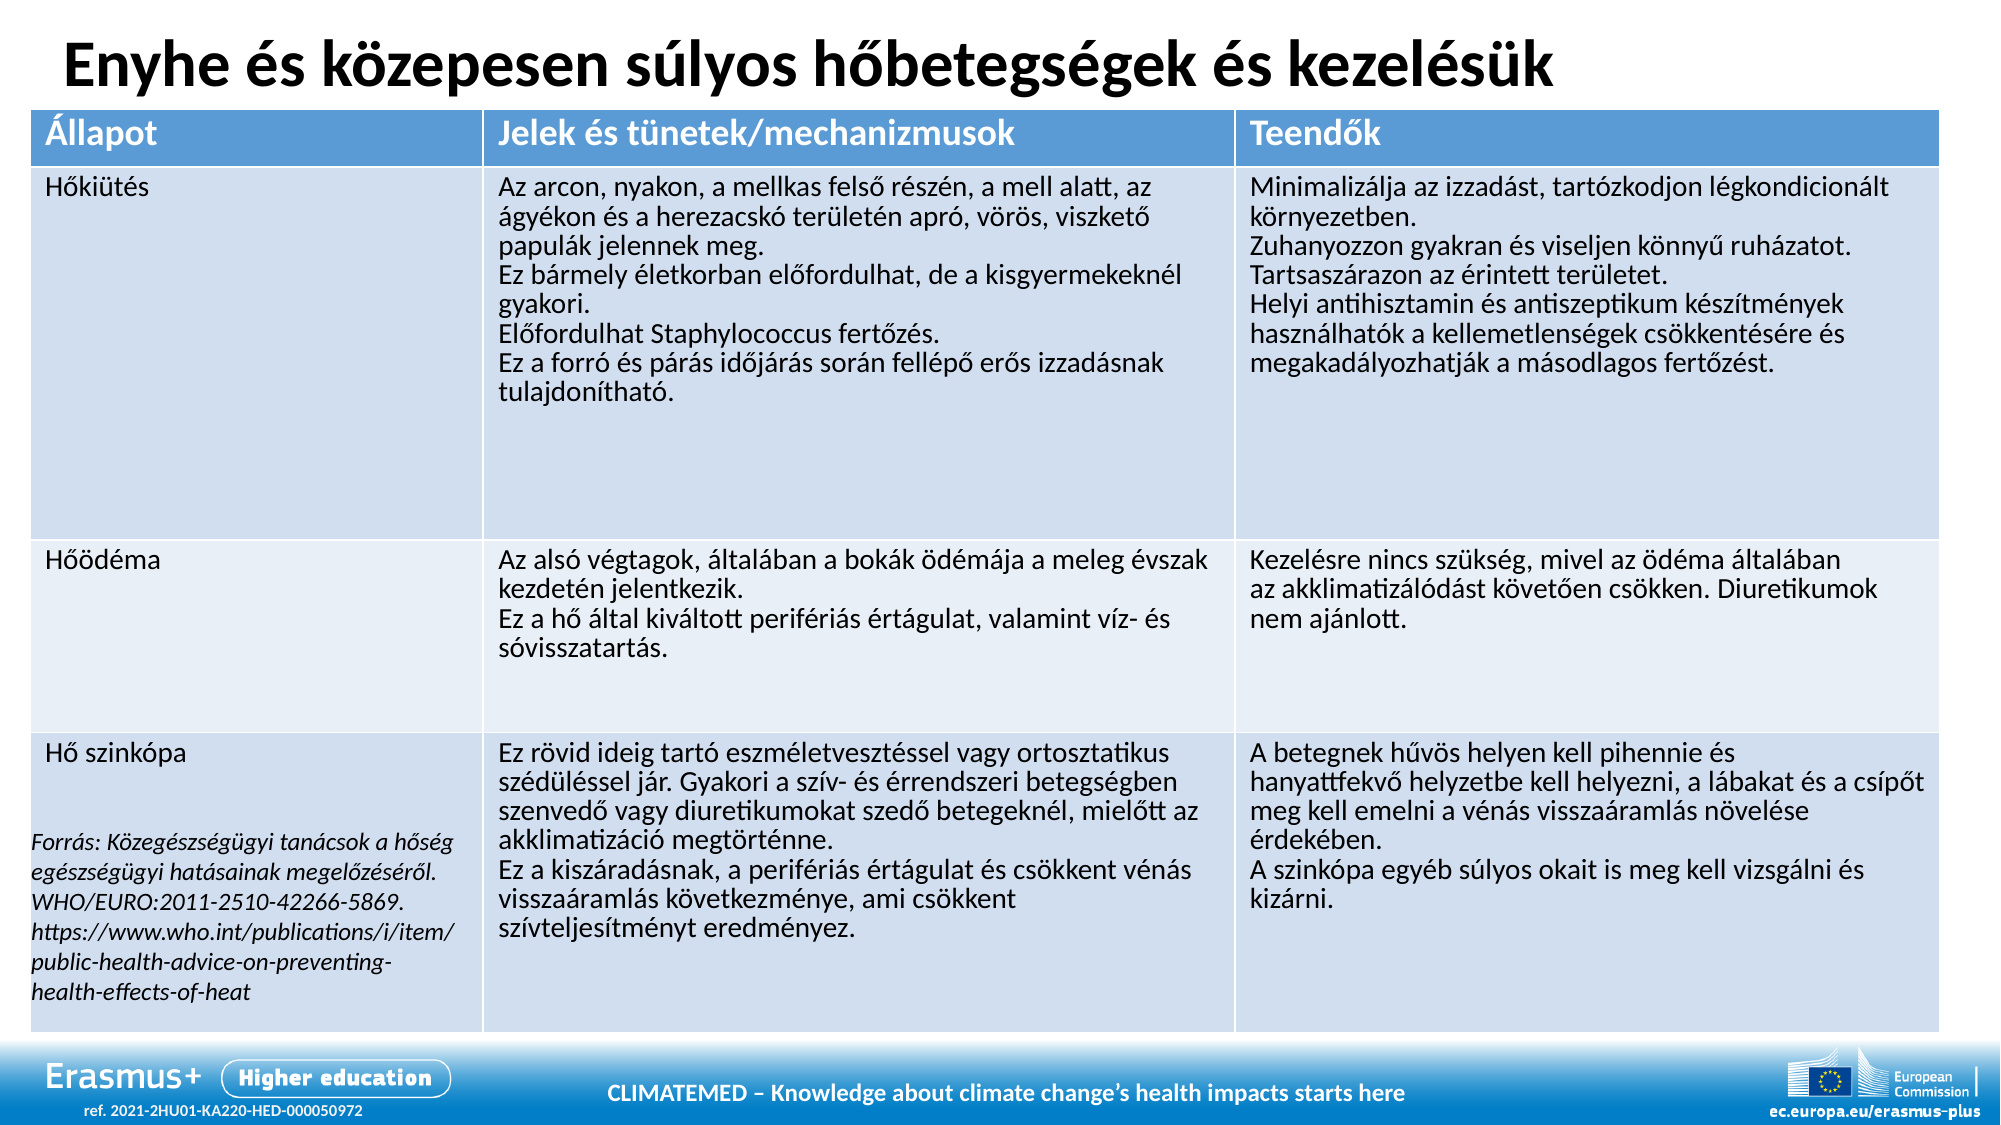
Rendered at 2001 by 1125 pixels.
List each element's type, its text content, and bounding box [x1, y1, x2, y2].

title Enyhe és közepesen súlyos hőbetegségek és kezelésük [48, 19, 2000, 110]
table_header Jelek és tünetek/mechanizmusok [484, 110, 1234, 166]
text_box Forrás: Közegészségügyi tanácsok a hőség egészségügyi hatásainak megelőzéséről. WHO/EURO:2011-2510-42266-5869. https://www.who.int/publications/i/item/public-health-advice-on-preventing-health-effects-of-heat [16, 818, 470, 1013]
table_cell Hő szinkópa [31, 733, 482, 1032]
table_header Teendők [1236, 110, 1939, 166]
table_cell Hőkiütés [31, 168, 482, 539]
table_cell Minimalizálja az izzadást, tartózkodjon légkondicionált környezetben. Zuhanyozzon gyakran és viseljen könnyű ruházatot. Tartsaszárazon az érintett területet. Helyi antihisztamin és antiszeptikum készítmények használhatók a kellemetlenségek csökkentésére és megakadályozhatják a másodlagos fertőzést. [1236, 168, 1939, 539]
table_cell Hőödéma [31, 541, 482, 732]
table_header Állapot [31, 110, 482, 166]
picture [0, 899, 2000, 1125]
table_cell A betegnek hűvös helyen kell pihennie és hanyattfekvő helyzetbe kell helyezni, a lábakat és a csípőt meg kell emelni a vénás visszaáramlás növelése érdekében. A szinkópa egyéb súlyos okait is meg kell vizsgálni és kizárni. [1236, 733, 1939, 1032]
table_cell Ez rövid ideig tartó eszméletvesztéssel vagy ortosztatikus szédüléssel jár. Gyakori a szív- és érrendszeri betegségben szenvedő vagy diuretikumokat szedő betegeknél, mielőtt az akklimatizáció megtörténne. Ez a kiszáradásnak, a perifériás értágulat és csökkent vénás visszaáramlás következménye, ami csökkent szívteljesítményt eredményez. [484, 733, 1234, 1032]
table_cell Kezelésre nincs szükség, mivel az ödéma általában az akklimatizálódást követően csökken. Diuretikumok nem ajánlott. [1236, 541, 1939, 732]
table_cell Az arcon, nyakon, a mellkas felső részén, a mell alatt, az ágyékon és a herezacskó területén apró, vörös, viszkető papulák jelennek meg. Ez bármely életkorban előfordulhat, de a kisgyermekeknél gyakori. Előfordulhat Staphylococcus fertőzés. Ez a forró és párás időjárás során fellépő erős izzadásnak tulajdonítható. [484, 168, 1234, 539]
table_cell Az alsó végtagok, általában a bokák ödémája a meleg évszak kezdetén jelentkezik. Ez a hő által kiváltott perifériás értágulat, valamint víz- és sóvisszatartás. [484, 541, 1234, 732]
